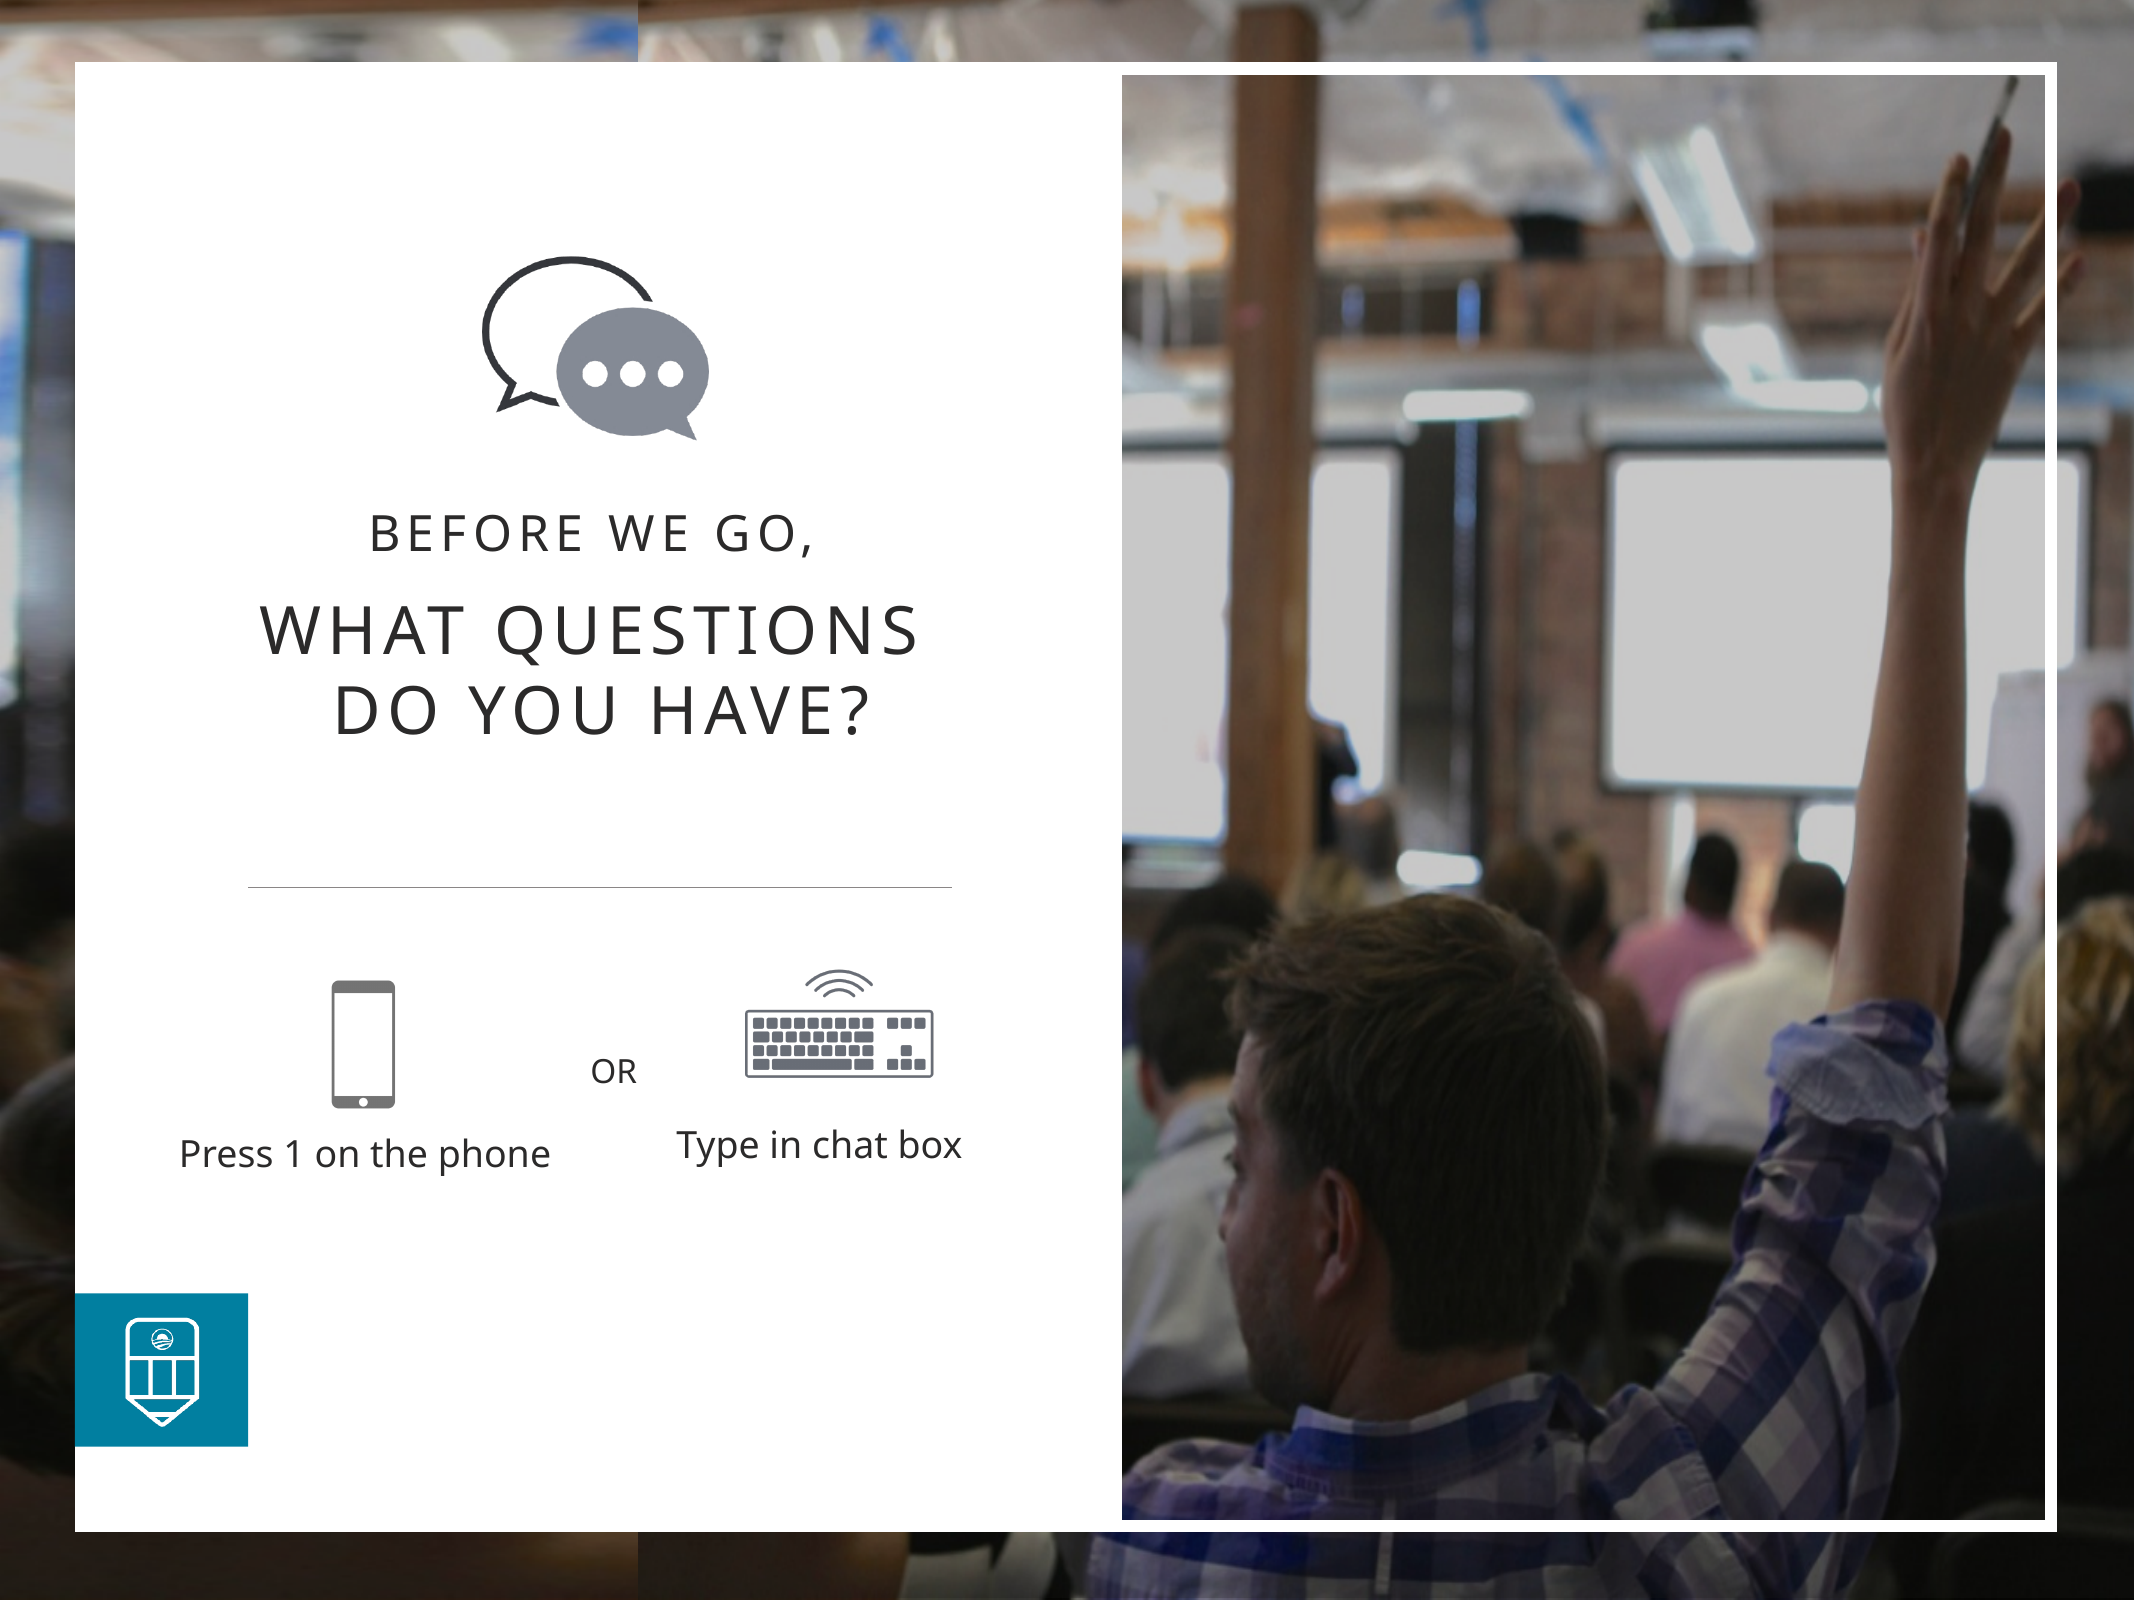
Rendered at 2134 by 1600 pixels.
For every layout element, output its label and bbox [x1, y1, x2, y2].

picture [0, 0, 2134, 1600]
text_box [134, 911, 1069, 1183]
